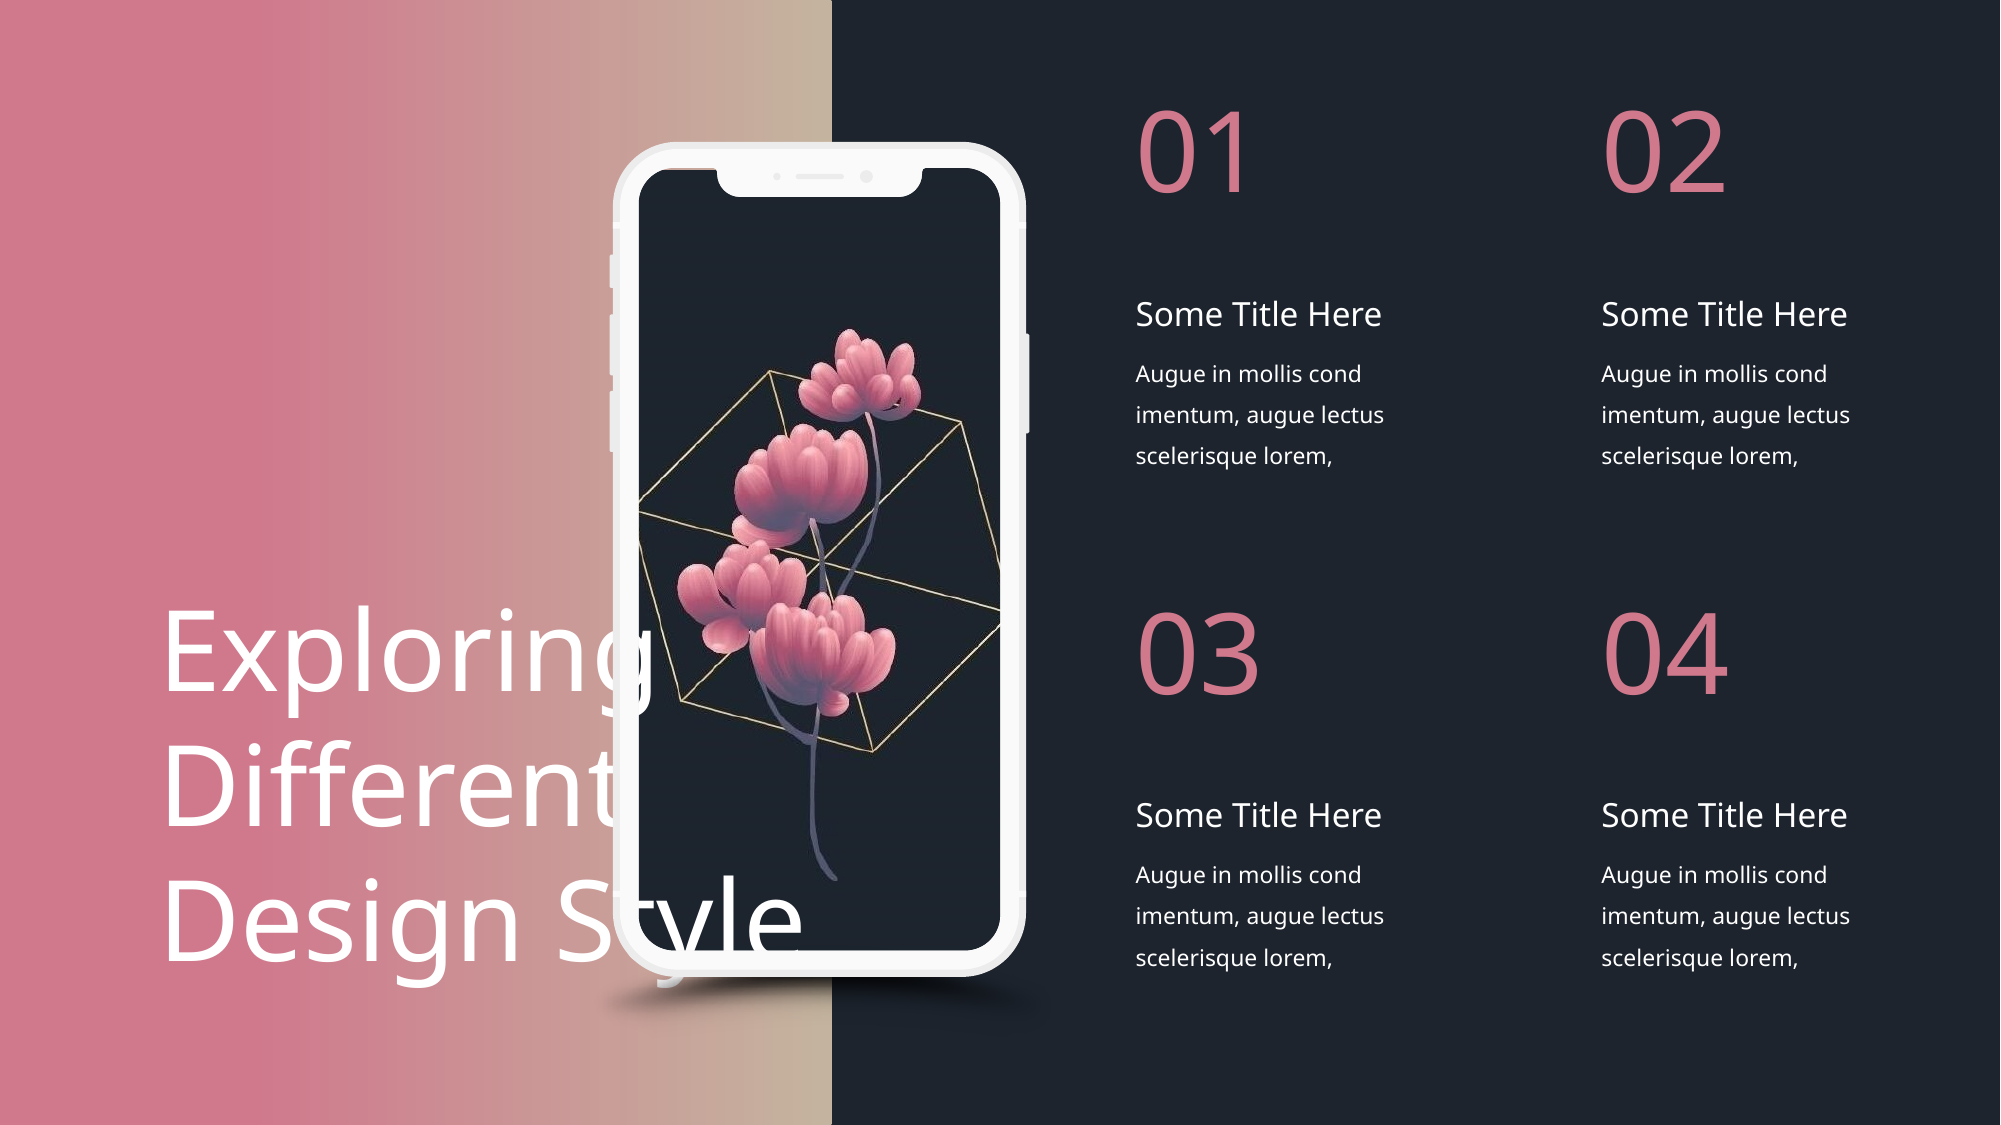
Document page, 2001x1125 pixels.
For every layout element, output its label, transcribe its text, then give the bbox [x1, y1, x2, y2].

text_box 04 [1586, 574, 1815, 725]
text_box Augue in mollis cond imentum, augue lectus scelerisque lorem, [1586, 341, 1892, 477]
text_box 01 [1120, 73, 1349, 223]
text_box Some Title Here [1586, 265, 1947, 341]
text_box Augue in mollis cond imentum, augue lectus scelerisque lorem, [1120, 341, 1426, 477]
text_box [571, 141, 1068, 1063]
text_box 03 [1120, 574, 1349, 725]
text_box Exploring Different Design Style [143, 571, 571, 992]
text_box Some Title Here [1120, 767, 1481, 842]
text_box Augue in mollis cond imentum, augue lectus scelerisque lorem, [1120, 842, 1426, 979]
text_box Some Title Here [1120, 265, 1481, 341]
text_box Some Title Here [1586, 767, 1947, 842]
text_box 02 [1586, 73, 1815, 223]
text_box Augue in mollis cond imentum, augue lectus scelerisque lorem, [1586, 842, 1892, 979]
text_box [0, 0, 832, 1125]
